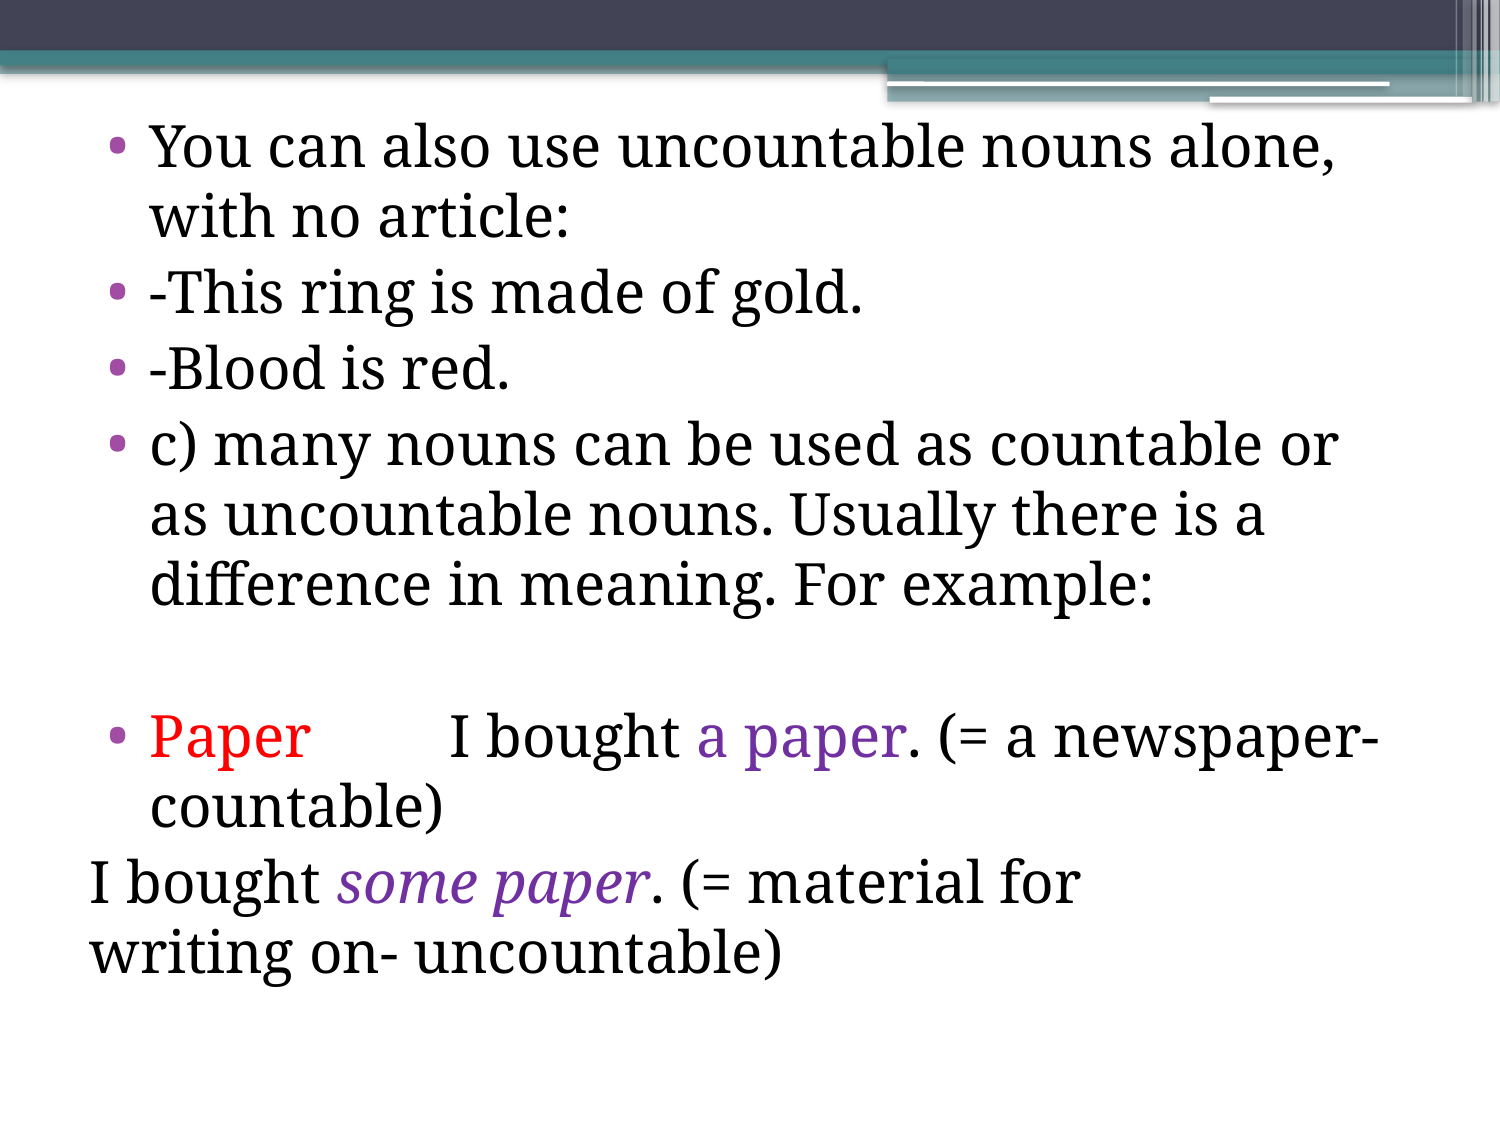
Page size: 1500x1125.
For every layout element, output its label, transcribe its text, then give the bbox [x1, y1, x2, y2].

list You can also use uncountable nouns alone, with no article: -This ring is made of gold. -Blood is red. c) many nouns can be used as countable or as uncountable nouns. Usually there is a difference in meaning. For example: Paper I bought a paper. (= a newspaper- countable) I bought some paper. (= material for writing on- uncountable) [75, 101, 1425, 1079]
